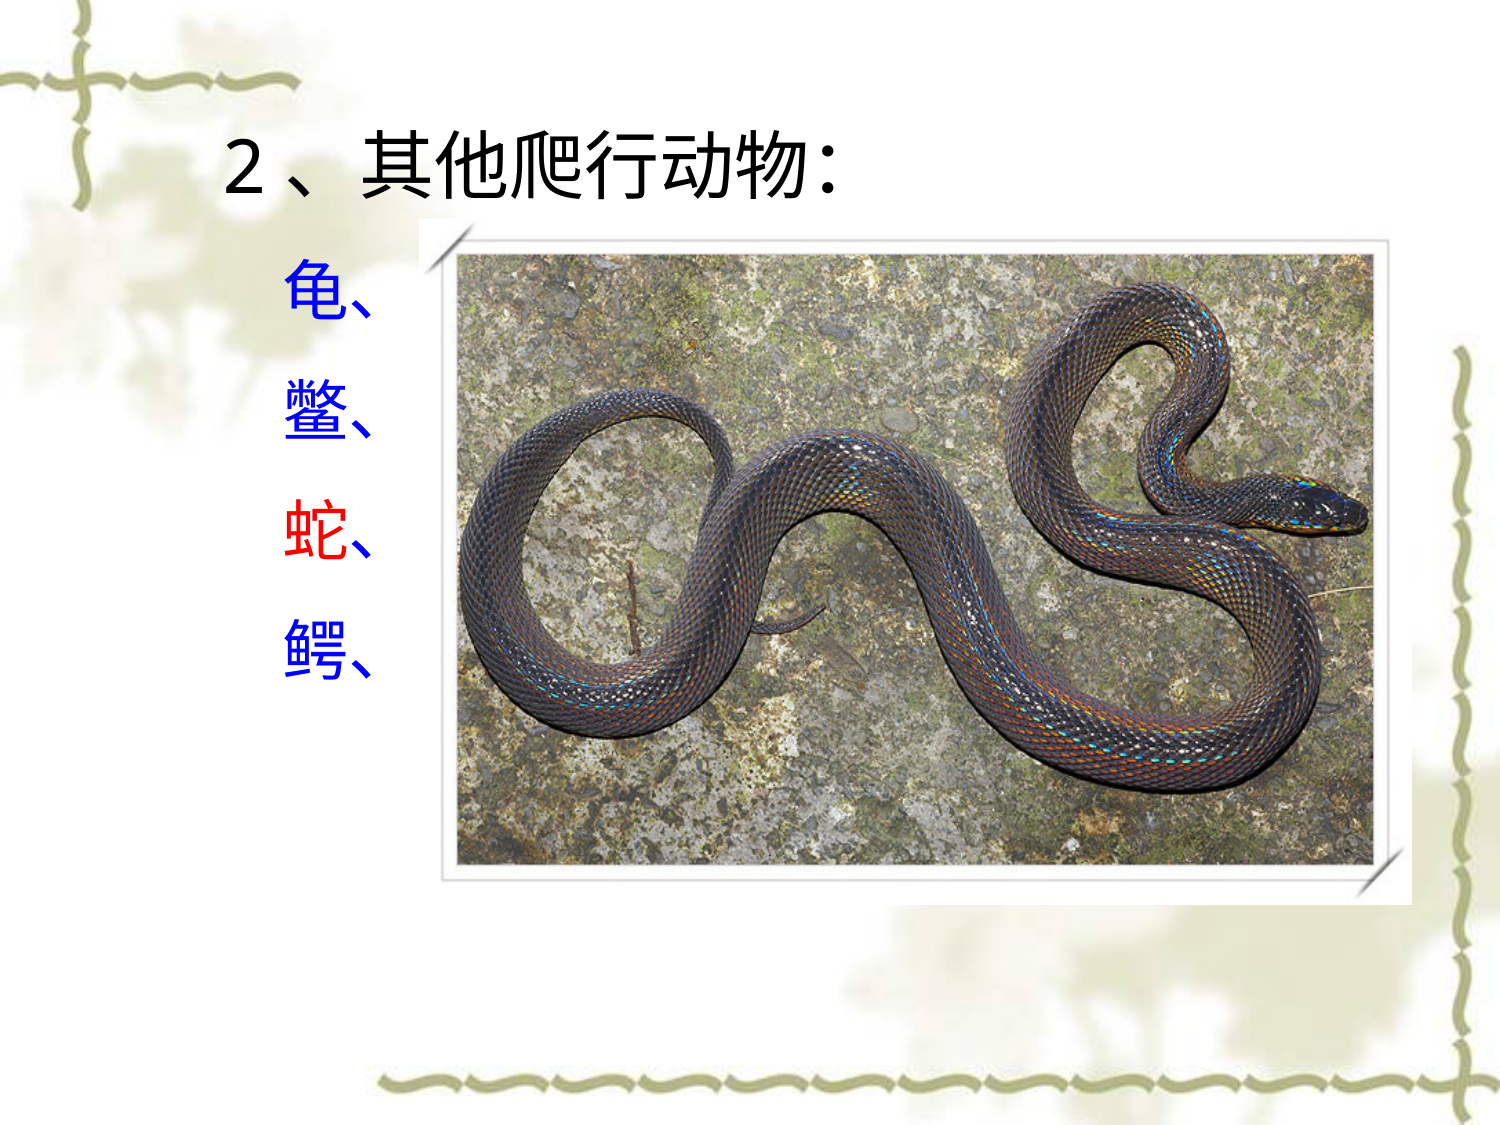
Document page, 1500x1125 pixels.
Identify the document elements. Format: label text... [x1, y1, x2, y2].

text_box 2、其他爬行动物： 龟、 鳖、 蛇、 鳄、 [206, 66, 1441, 696]
picture [0, 0, 1500, 1125]
